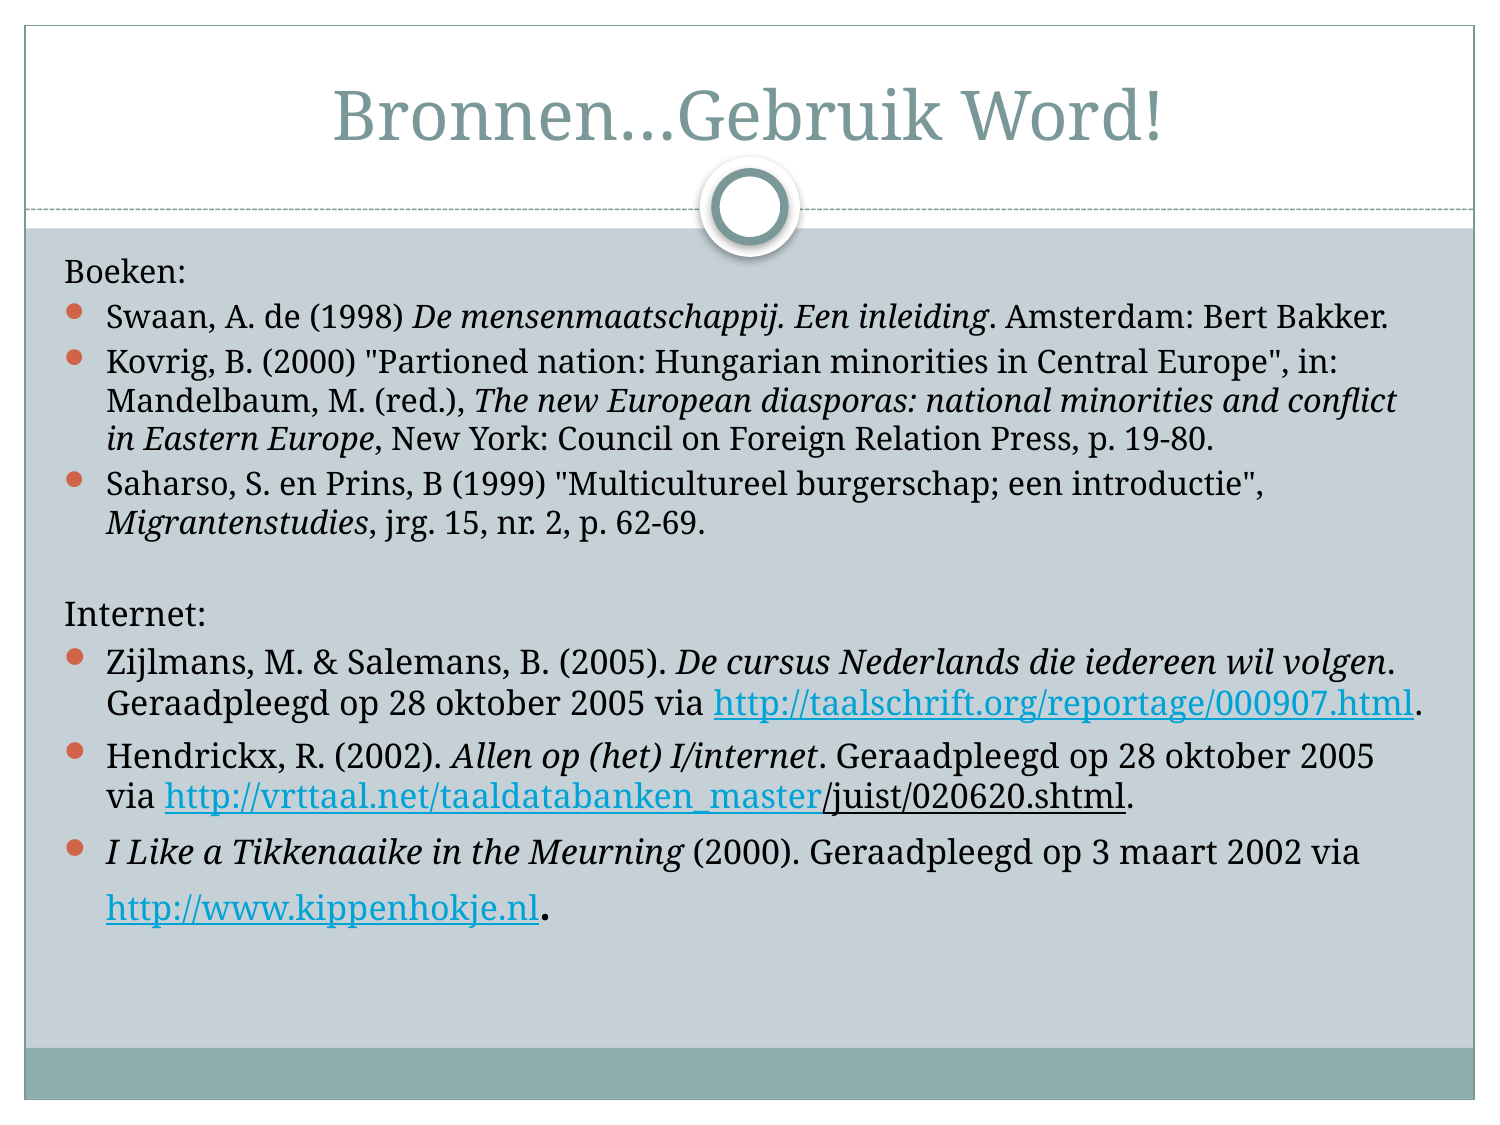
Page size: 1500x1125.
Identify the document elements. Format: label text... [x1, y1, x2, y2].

list Boeken: Swaan, A. de (1998) De mensenmaatschappij. Een inleiding. Amsterdam: Bert Bakker. Kovrig, B. (2000) "Partioned nation: Hungarian minorities in Central Europe", in: Mandelbaum, M. (red.), The new European diasporas: national minorities and conflict in Eastern Europe, New York: Council on Foreign Relation Press, p. 19-80. Saharso, S. en Prins, B (1999) "Multicultureel burgerschap; een introductie", Migrantenstudies, jrg. 15, nr. 2, p. 62-69. Internet: Zijlmans, M. & Salemans, B. (2005). De cursus Nederlands die iedereen wil volgen. Geraadpleegd op 28 oktober 2005 via http://taalschrift.org/reportage/000907.html. Hendrickx, R. (2002). Allen op (het) I/internet. Geraadpleegd op 28 oktober 2005 via http://vrttaal.net/taaldatabanken_master/juist/020620.shtml. I Like a Tikkenaaike in the Meurning (2000). Geraadpleegd op 3 maart 2002 via http://www.kippenhokje.nl. [49, 243, 1445, 1001]
title Bronnen…Gebruik Word! [49, 37, 1450, 162]
